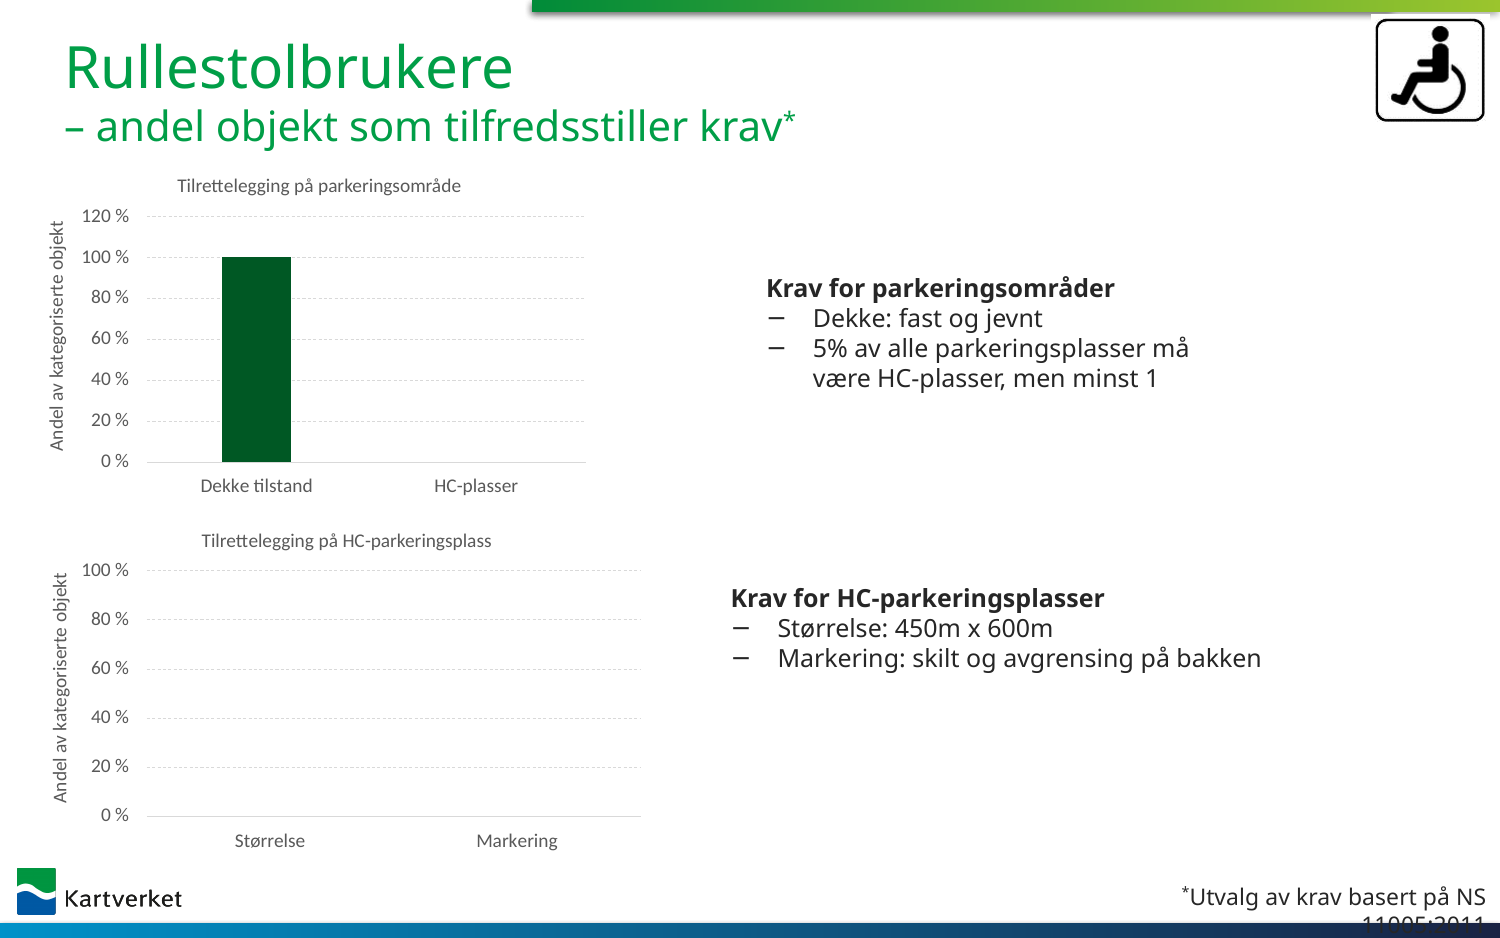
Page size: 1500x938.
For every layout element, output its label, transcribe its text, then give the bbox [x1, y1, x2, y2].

picture [41, 166, 598, 505]
text_box *Utvalg av krav basert på NS 11005:2011 [1068, 873, 1500, 938]
text_box Rullestolbrukere – andel objekt som tilfredsstiller krav* [49, 23, 1431, 158]
text_box Krav for parkeringsområder Dekke: fast og jevnt 5% av alle parkeringsplasser må være HC-plasser, men minst 1 [751, 264, 1232, 400]
picture [41, 520, 652, 859]
picture [1371, 13, 1491, 127]
text_box Krav for HC-parkeringsplasser Størrelse: 450m x 600m Markering: skilt og avgrensing på bakken [715, 574, 1278, 680]
